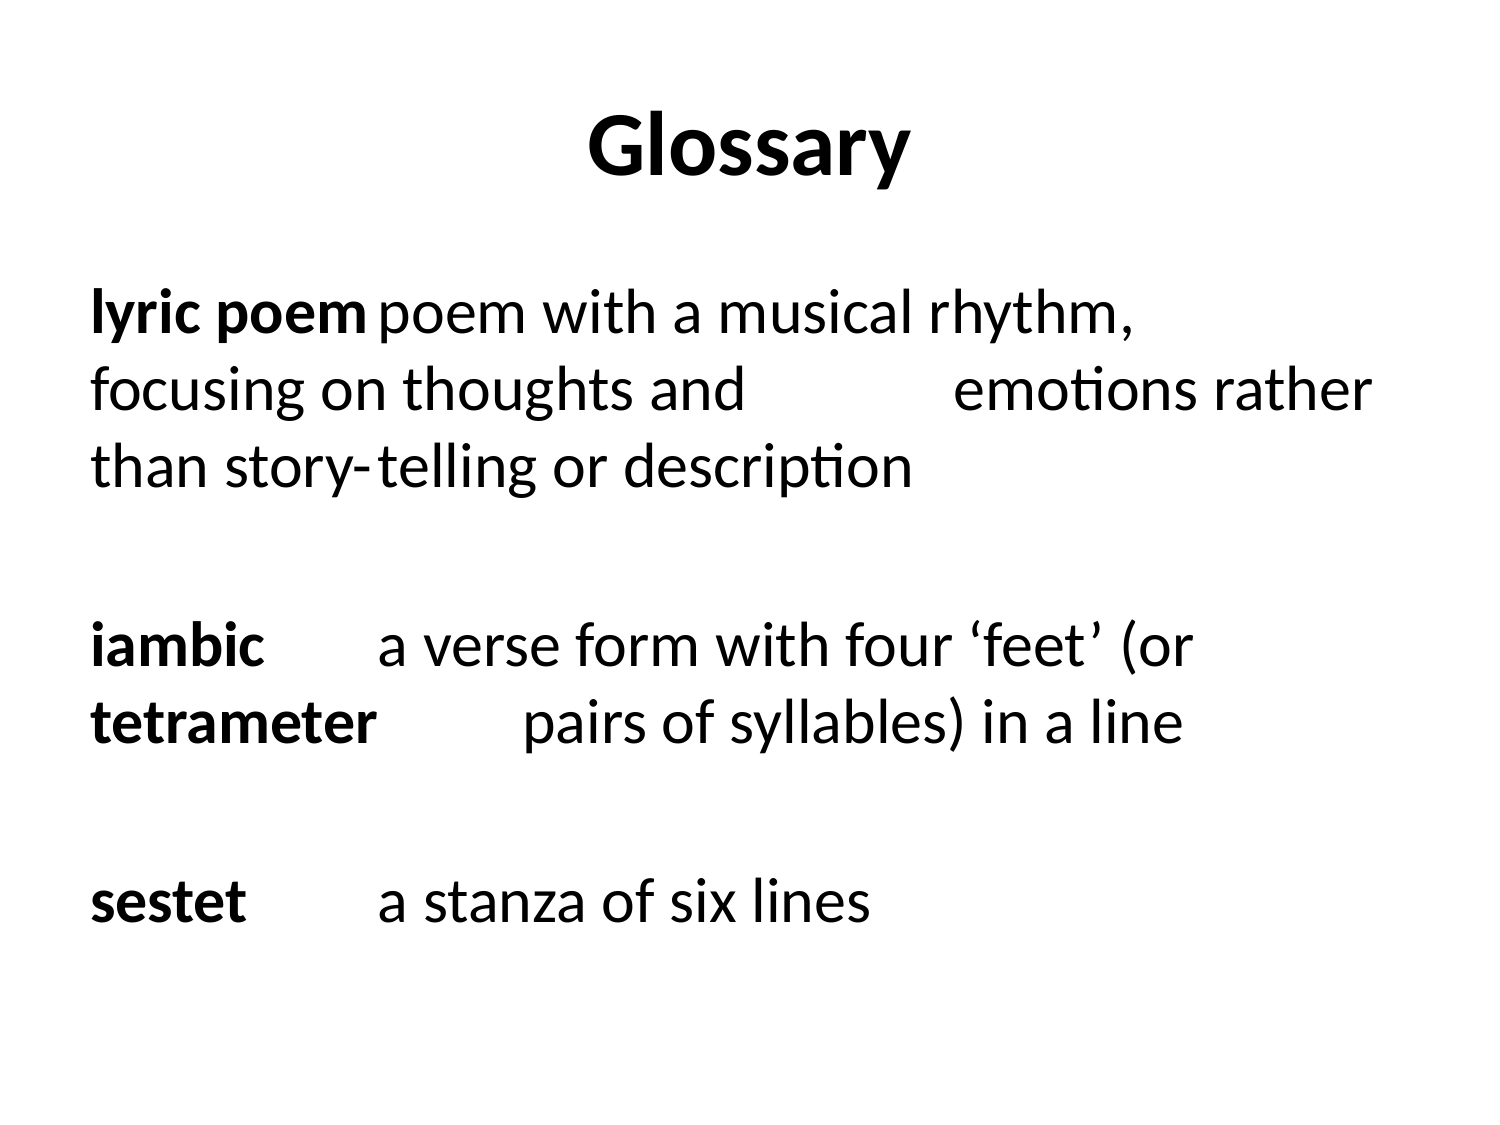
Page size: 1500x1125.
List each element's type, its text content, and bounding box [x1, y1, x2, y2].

title Glossary [75, 45, 1425, 233]
list lyric poem poem with a musical rhythm, focusing on thoughts and emotions rather than story- telling or description iambic a verse form with four ‘feet’ (or tetrameter pairs of syllables) in a line sestet a stanza of six lines [75, 262, 1425, 1005]
